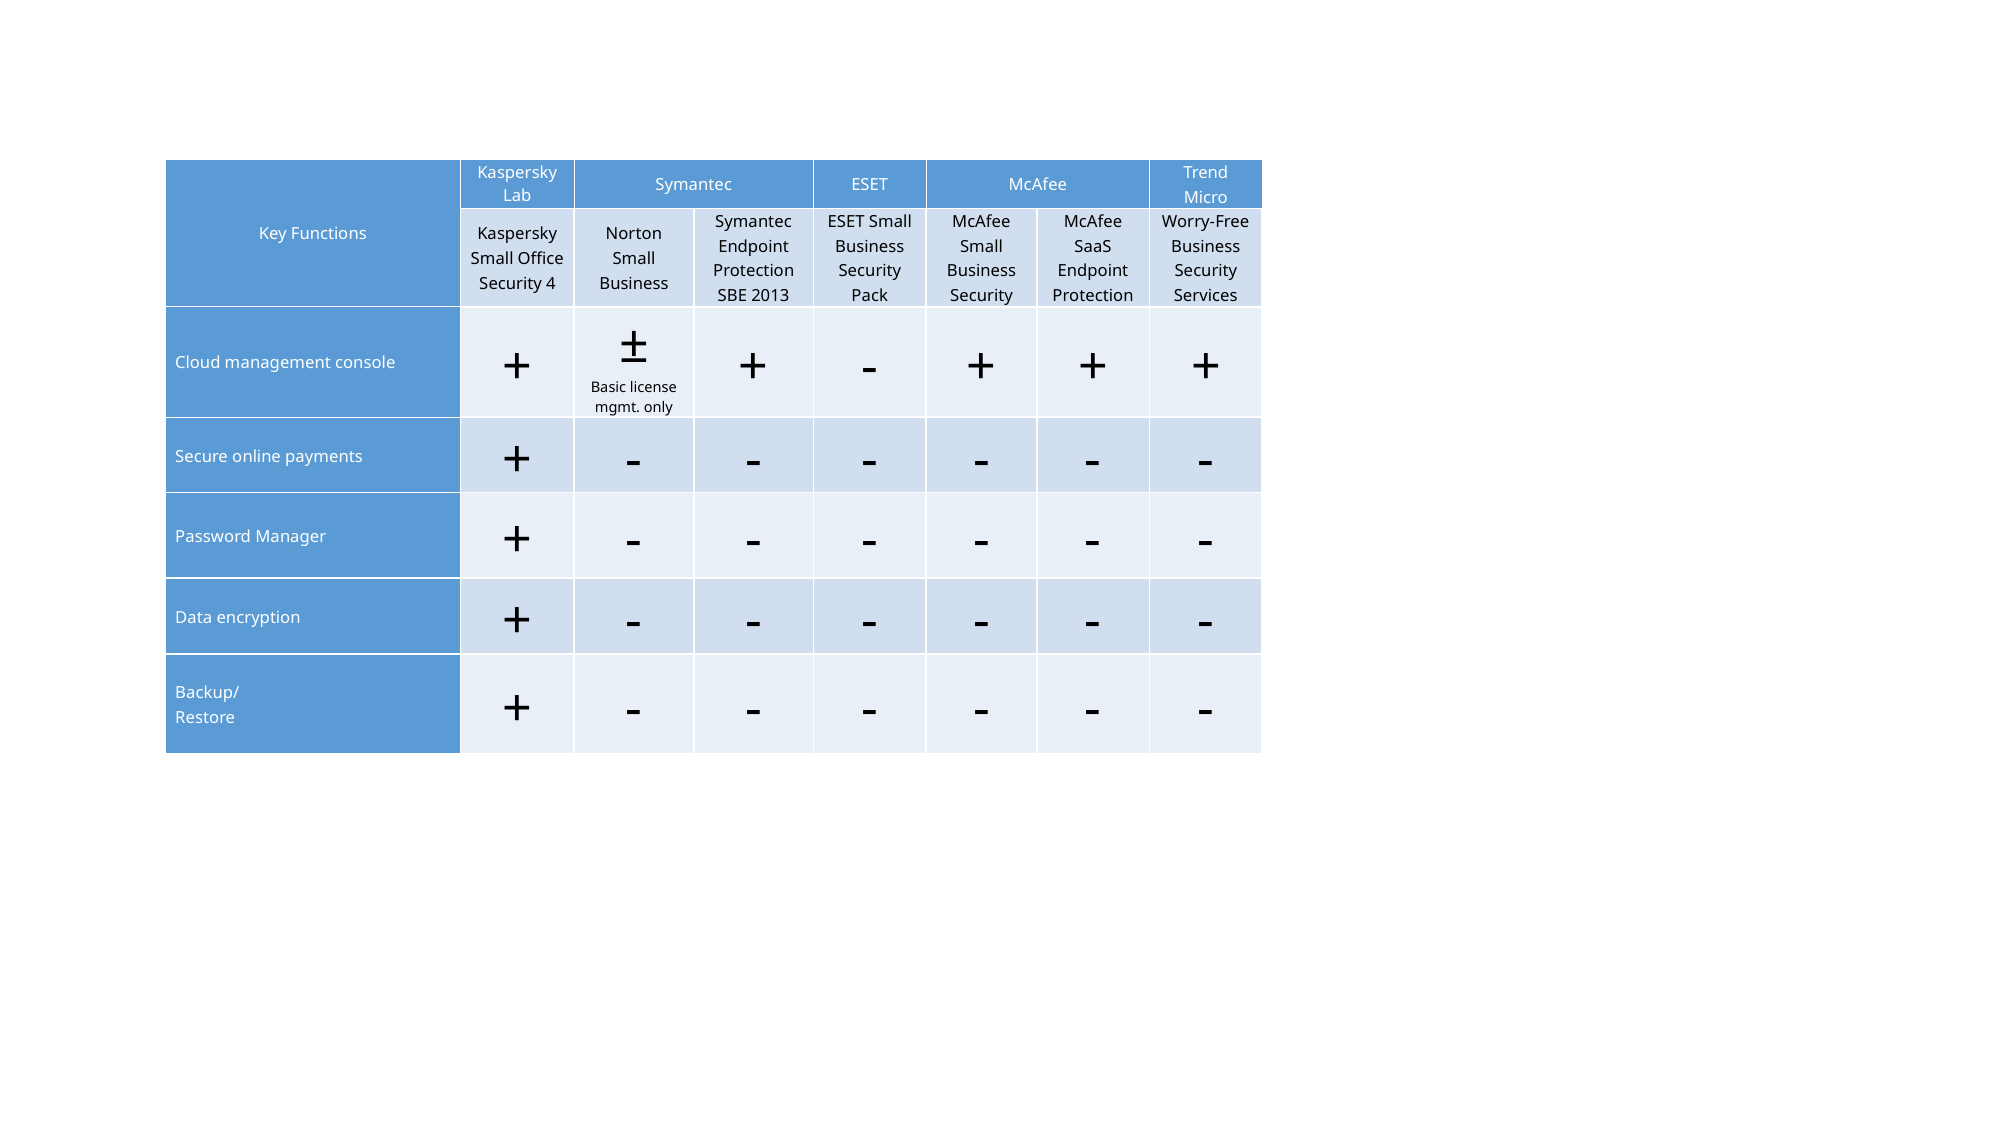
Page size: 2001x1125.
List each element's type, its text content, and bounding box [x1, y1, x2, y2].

table_cell Cloud management console [166, 307, 460, 417]
table_cell + [927, 308, 1036, 416]
table_cell Norton Small Business [575, 209, 693, 306]
table_cell - [1038, 493, 1149, 577]
table_cell Data encryption [166, 579, 460, 653]
table_cell - [927, 655, 1036, 753]
table_cell - [814, 308, 925, 416]
table_cell - [695, 493, 813, 577]
table_header Kaspersky Lab [461, 160, 574, 208]
table_cell - [1038, 579, 1149, 653]
table_cell McAfee Small Business Security [927, 209, 1036, 306]
table_cell - [1150, 493, 1261, 577]
table_cell + [461, 418, 573, 492]
table_cell + [461, 655, 573, 753]
table_cell + [461, 308, 573, 416]
table_header Trend Micro [1150, 160, 1262, 208]
table_cell Symantec Endpoint Protection SBE 2013 [695, 209, 813, 306]
table_cell - [695, 579, 813, 653]
table_cell - [927, 418, 1036, 492]
table_cell ± Basic license mgmt. only [575, 308, 693, 416]
table_cell - [1150, 579, 1261, 653]
table_cell - [1038, 655, 1149, 753]
table_cell - [575, 579, 693, 653]
table_cell - [927, 579, 1036, 653]
table_cell - [814, 418, 925, 492]
table_header Symantec [575, 160, 813, 208]
table_cell - [695, 418, 813, 492]
table_cell Secure online payments [166, 418, 460, 492]
table_cell - [814, 493, 925, 577]
table_cell - [814, 579, 925, 653]
table_cell - [927, 493, 1036, 577]
table_cell - [695, 655, 813, 753]
table_cell Password Manager [166, 493, 460, 577]
table_cell - [575, 655, 693, 753]
table_cell - [1150, 655, 1261, 753]
table_header McAfee [927, 160, 1149, 208]
table_cell + [461, 493, 573, 577]
table_cell - [575, 493, 693, 577]
table_cell Backup/ Restore [166, 655, 460, 753]
table_cell ESET Small Business Security Pack [814, 209, 925, 306]
table_cell Worry-Free Business Security Services [1150, 209, 1261, 306]
table_cell - [1150, 418, 1261, 492]
table_cell - [1038, 418, 1149, 492]
table_cell McAfee SaaS Endpoint Protection [1038, 209, 1149, 306]
table_cell - [814, 655, 925, 753]
table_cell Kaspersky Small Office Security 4 [461, 209, 573, 306]
table_cell + [695, 308, 813, 416]
table_header Key Functions [166, 160, 460, 306]
table_cell + [1150, 308, 1261, 416]
table_cell - [575, 418, 693, 492]
table_cell + [1038, 308, 1149, 416]
table_header ESET [814, 160, 926, 208]
table_cell + [461, 579, 573, 653]
